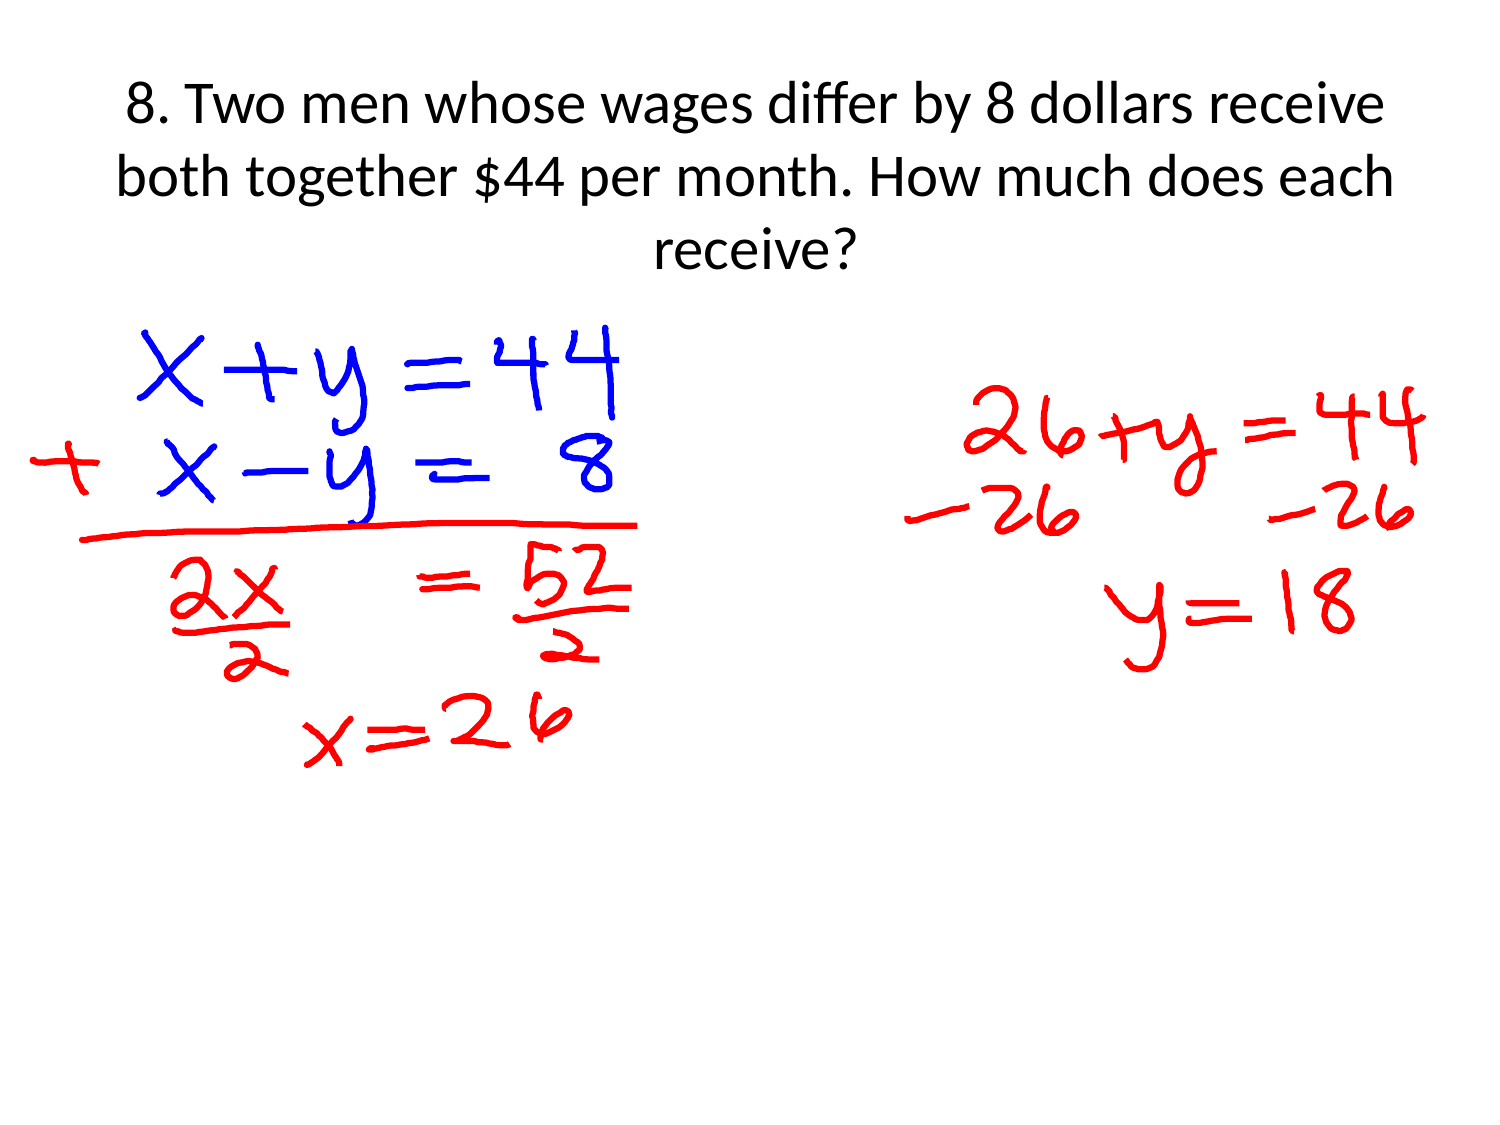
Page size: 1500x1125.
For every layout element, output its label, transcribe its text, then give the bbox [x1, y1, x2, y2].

text_box [1187, 618, 1252, 624]
text_box [1355, 409, 1371, 416]
text_box [143, 331, 172, 372]
text_box [573, 546, 632, 593]
text_box [1099, 415, 1217, 495]
text_box [406, 359, 462, 365]
text_box [1112, 415, 1122, 432]
title 8. Two men whose wages differ by 8 dollars receive both together $44 per month. How much does each receive? [75, 45, 1438, 300]
text_box [32, 459, 72, 464]
text_box [431, 473, 490, 481]
text_box [76, 460, 100, 465]
text_box [965, 387, 1025, 453]
text_box [536, 361, 547, 366]
text_box [1268, 508, 1316, 521]
text_box [303, 723, 328, 747]
text_box [406, 383, 471, 389]
text_box [138, 337, 203, 399]
text_box [496, 339, 532, 364]
text_box [67, 442, 87, 496]
text_box [1323, 482, 1368, 527]
text_box [1283, 571, 1295, 633]
text_box [1413, 410, 1425, 423]
text_box [158, 445, 215, 496]
text_box [608, 352, 620, 361]
text_box [1187, 600, 1240, 604]
text_box [1380, 392, 1408, 424]
text_box [259, 591, 284, 613]
text_box [981, 487, 1032, 533]
text_box [306, 717, 352, 766]
text_box [562, 435, 611, 491]
text_box [1038, 485, 1077, 534]
text_box [531, 693, 571, 741]
text_box [525, 543, 565, 606]
text_box [257, 343, 275, 401]
text_box [415, 460, 472, 464]
text_box [326, 746, 341, 767]
text_box [1245, 432, 1296, 441]
text_box [81, 522, 638, 541]
text_box [567, 330, 607, 361]
text_box [531, 338, 540, 411]
text_box [1404, 388, 1415, 465]
text_box [1104, 584, 1164, 671]
text_box [174, 623, 291, 634]
text_box [328, 447, 374, 525]
text_box [1043, 397, 1083, 457]
text_box [444, 695, 510, 746]
text_box [367, 727, 426, 731]
text_box [604, 326, 613, 419]
text_box [1317, 394, 1351, 416]
text_box [368, 737, 430, 751]
text_box [165, 440, 189, 470]
text_box [542, 630, 600, 661]
text_box [315, 348, 366, 434]
text_box [233, 567, 276, 618]
text_box [235, 570, 258, 590]
text_box [226, 643, 289, 680]
text_box [418, 572, 471, 579]
text_box [168, 368, 203, 405]
text_box [1118, 440, 1125, 461]
text_box [1377, 486, 1412, 530]
text_box [172, 558, 227, 619]
text_box [244, 470, 309, 475]
text_box [189, 471, 215, 502]
text_box [514, 607, 629, 621]
text_box [1315, 570, 1353, 632]
text_box [1243, 419, 1286, 424]
text_box [906, 505, 970, 522]
text_box [421, 585, 480, 590]
text_box [1350, 395, 1357, 460]
